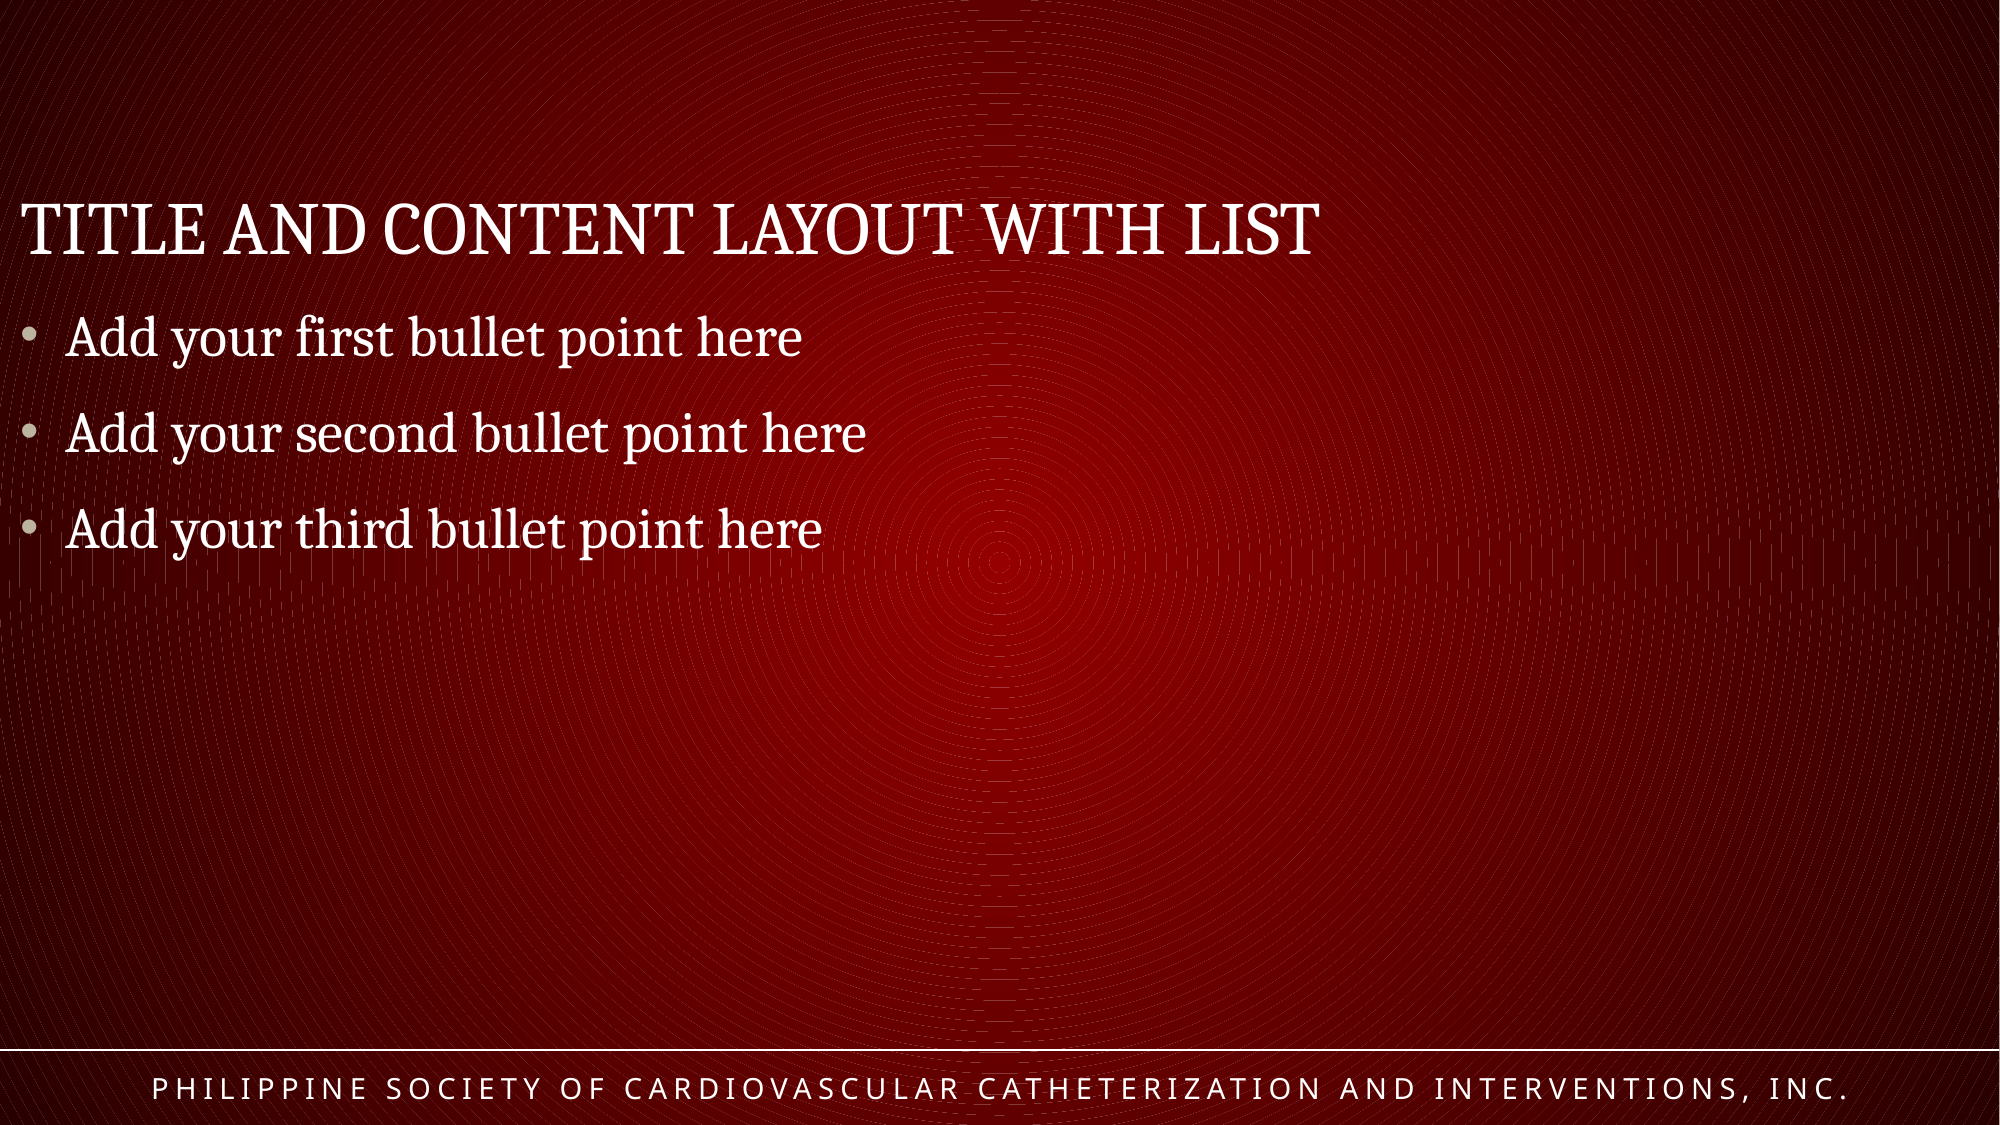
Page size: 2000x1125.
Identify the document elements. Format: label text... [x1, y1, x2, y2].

title Title and Content Layout with List [0, 79, 1700, 280]
list Add your first bullet point here Add your second bullet point here Add your third bullet point here [0, 295, 1700, 1030]
